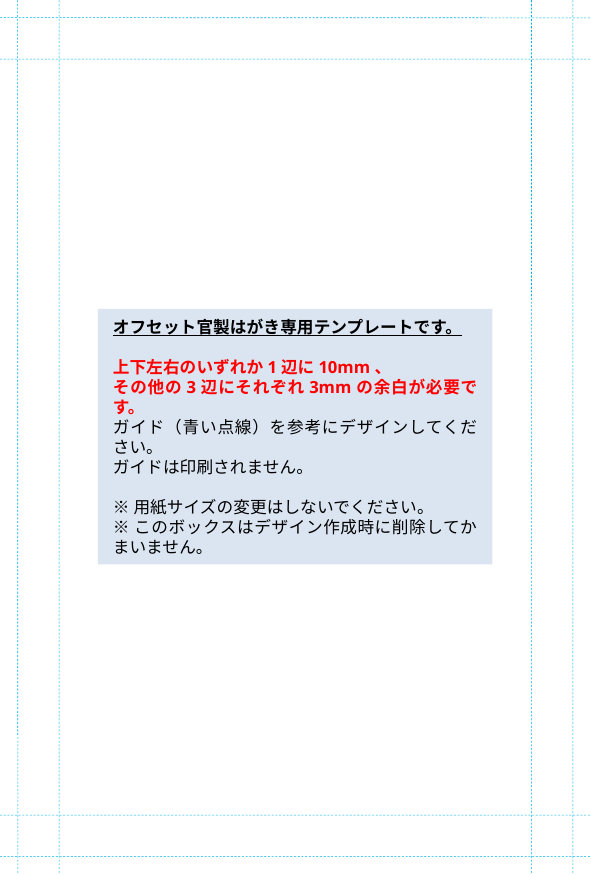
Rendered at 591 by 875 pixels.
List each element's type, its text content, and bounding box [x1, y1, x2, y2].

text_box オフセット官製はがき専用テンプレートです。 上下左右のいずれか1辺に10mm、 その他の3辺にそれぞれ3mmの余白が必要です。 ガイド（青い点線）を参考にデザインしてください。 ガイドは印刷されません。 ※用紙サイズの変更はしないでください。 ※このボックスはデザイン作成時に削除してかまいません。 [97, 308, 493, 565]
